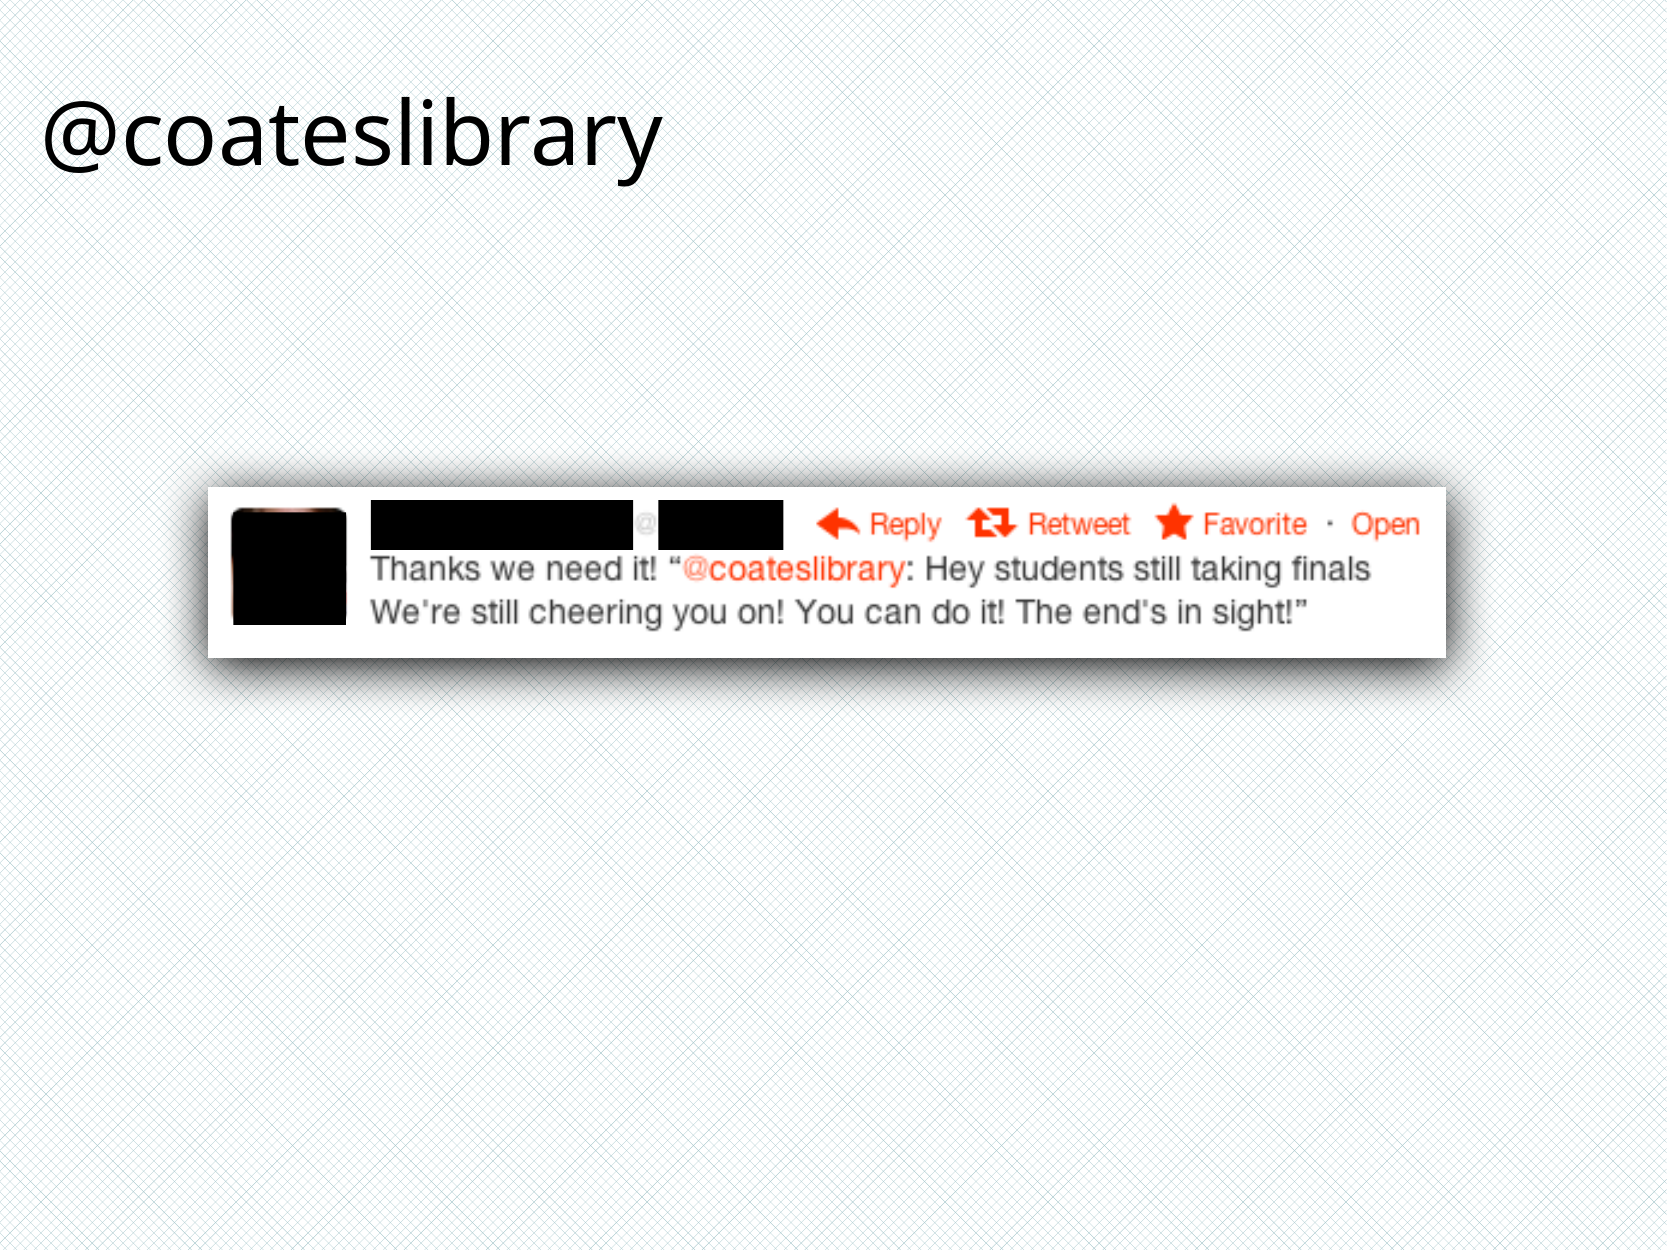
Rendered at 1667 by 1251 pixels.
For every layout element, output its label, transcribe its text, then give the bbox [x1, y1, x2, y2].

title @coateslibrary [40, 83, 1624, 231]
picture [208, 487, 1447, 658]
